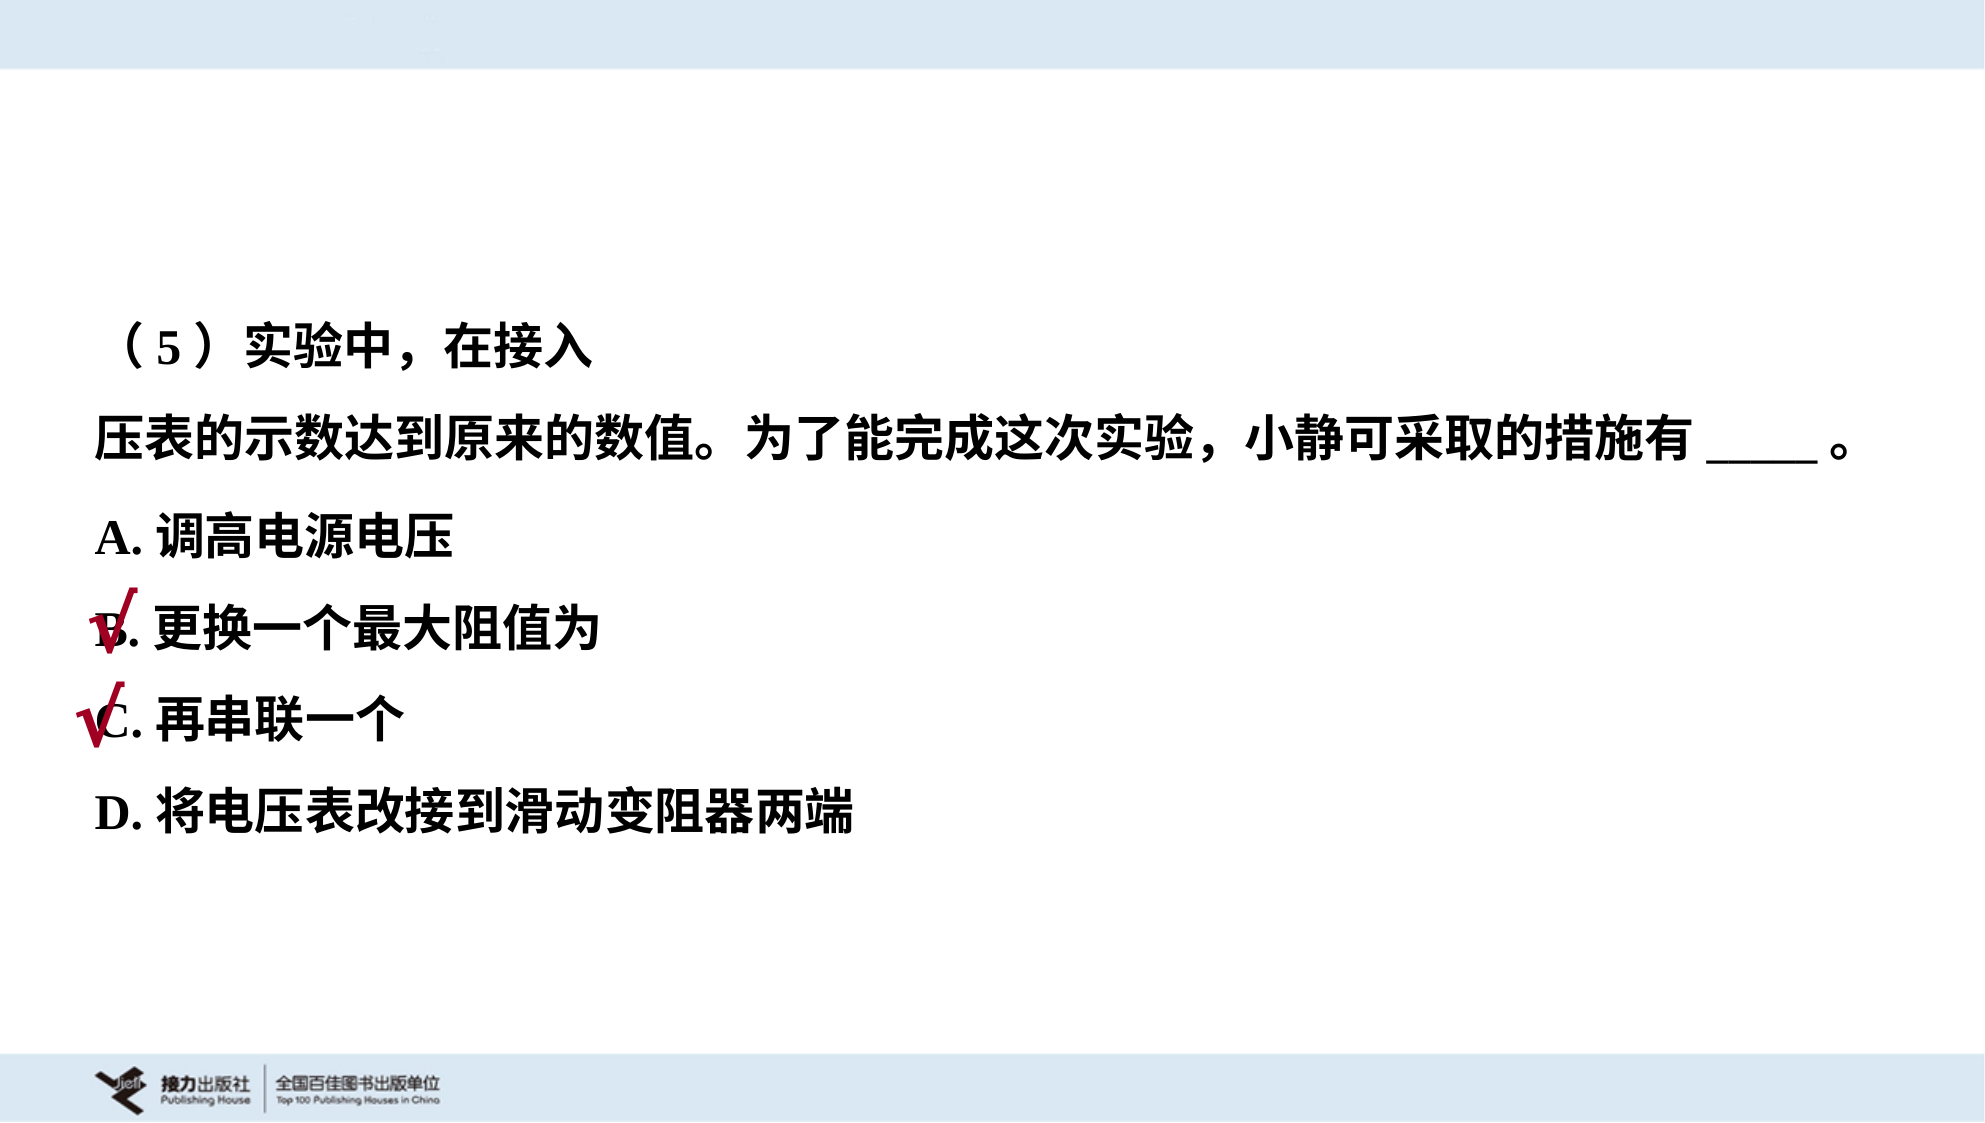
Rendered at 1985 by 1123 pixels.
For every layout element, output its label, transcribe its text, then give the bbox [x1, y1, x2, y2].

text_box √ [86, 575, 139, 669]
text_box √ [73, 669, 209, 763]
picture [0, 0, 1985, 1122]
